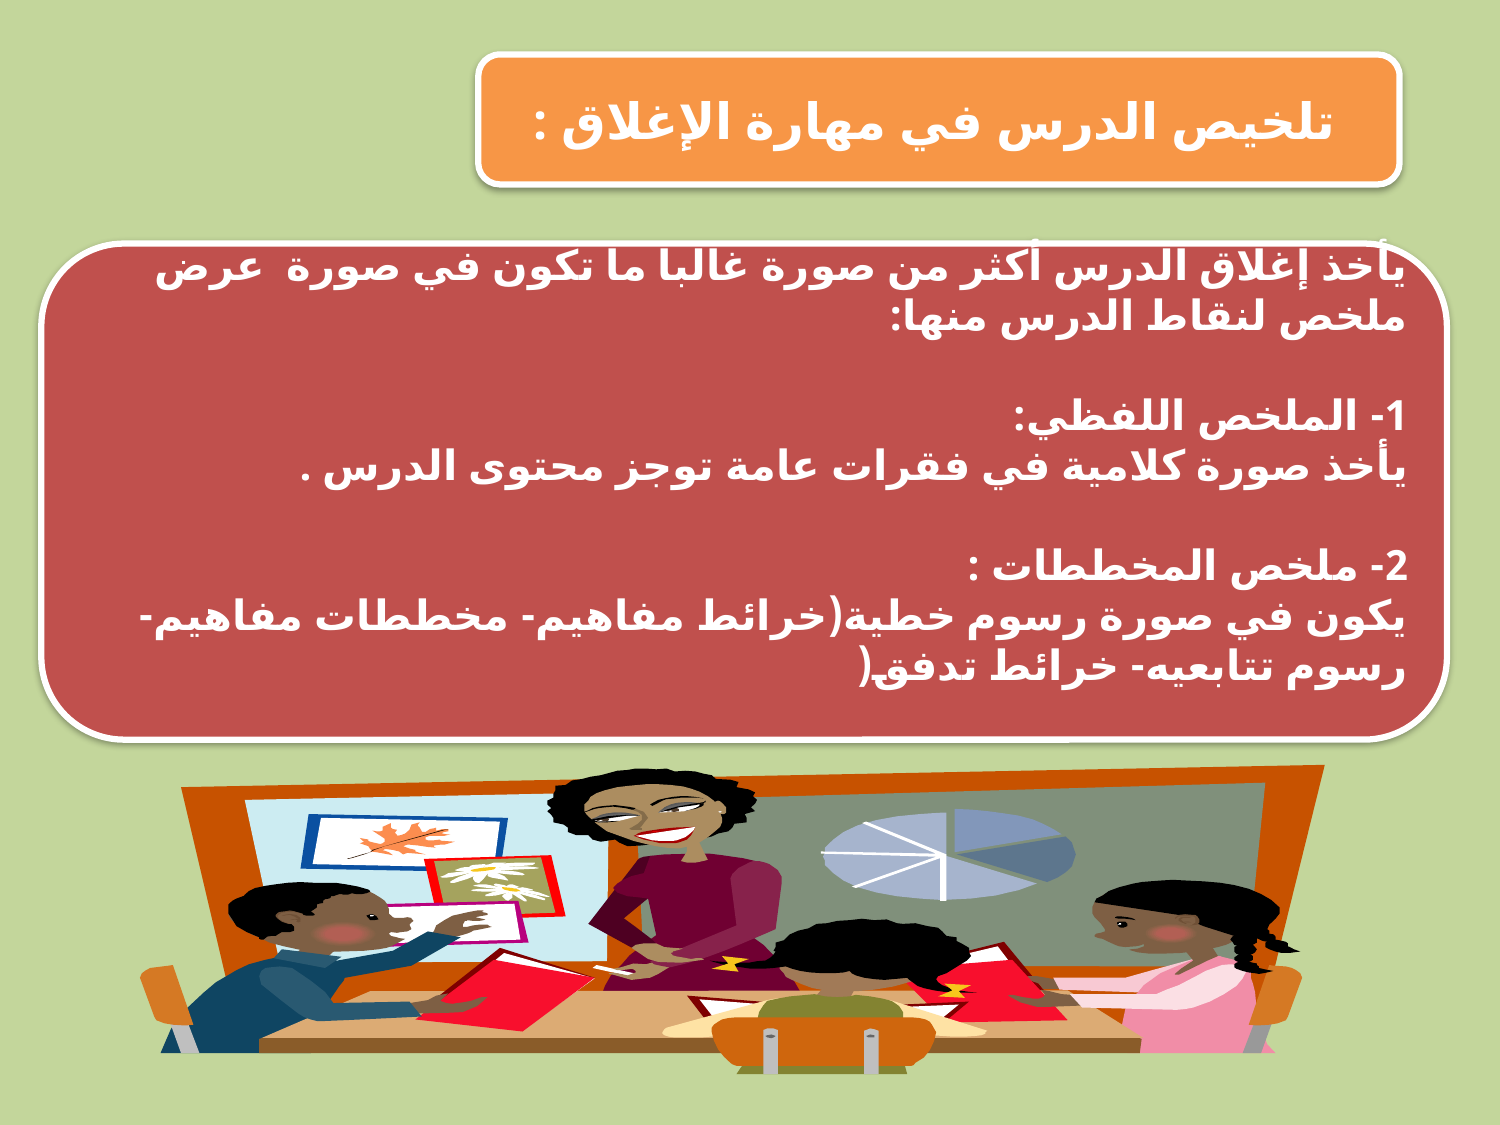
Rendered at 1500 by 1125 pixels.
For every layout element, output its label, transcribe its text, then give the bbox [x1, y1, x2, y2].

text_box تلخيص الدرس في مهارة الإغلاق : [475, 51, 1403, 188]
picture [135, 763, 1329, 1076]
text_box يأخذ إغلاق الدرس أكثر من صورة غالبا ما تكون في صورة عرض ملخص لنقاط الدرس منها: 1- الملخص اللفظي: يأخذ صورة كلامية في فقرات عامة توجز محتوى الدرس . 2- ملخص المخططات : يكون في صورة رسوم خطية(خرائط مفاهيم- مخططات مفاهيم- رسوم تتابعيه- خرائط تدفق( [38, 240, 1451, 743]
